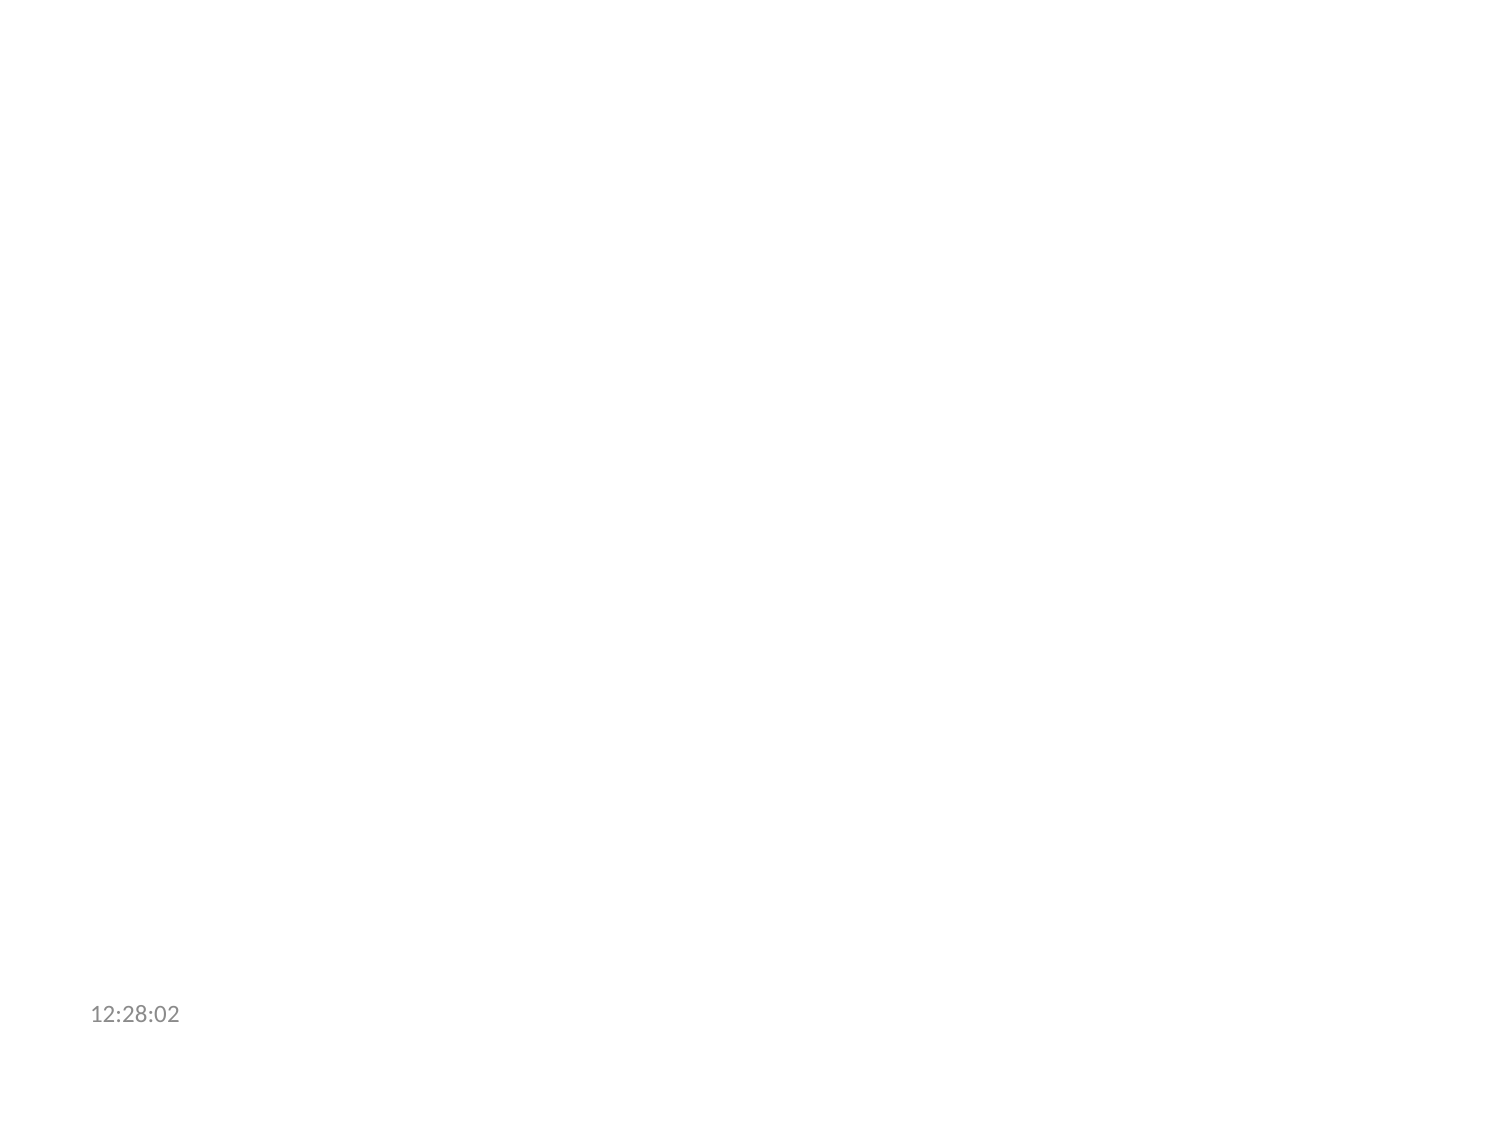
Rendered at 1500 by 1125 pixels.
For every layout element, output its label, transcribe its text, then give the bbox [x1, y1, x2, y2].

text_box 15:35:09 [75, 982, 425, 1043]
